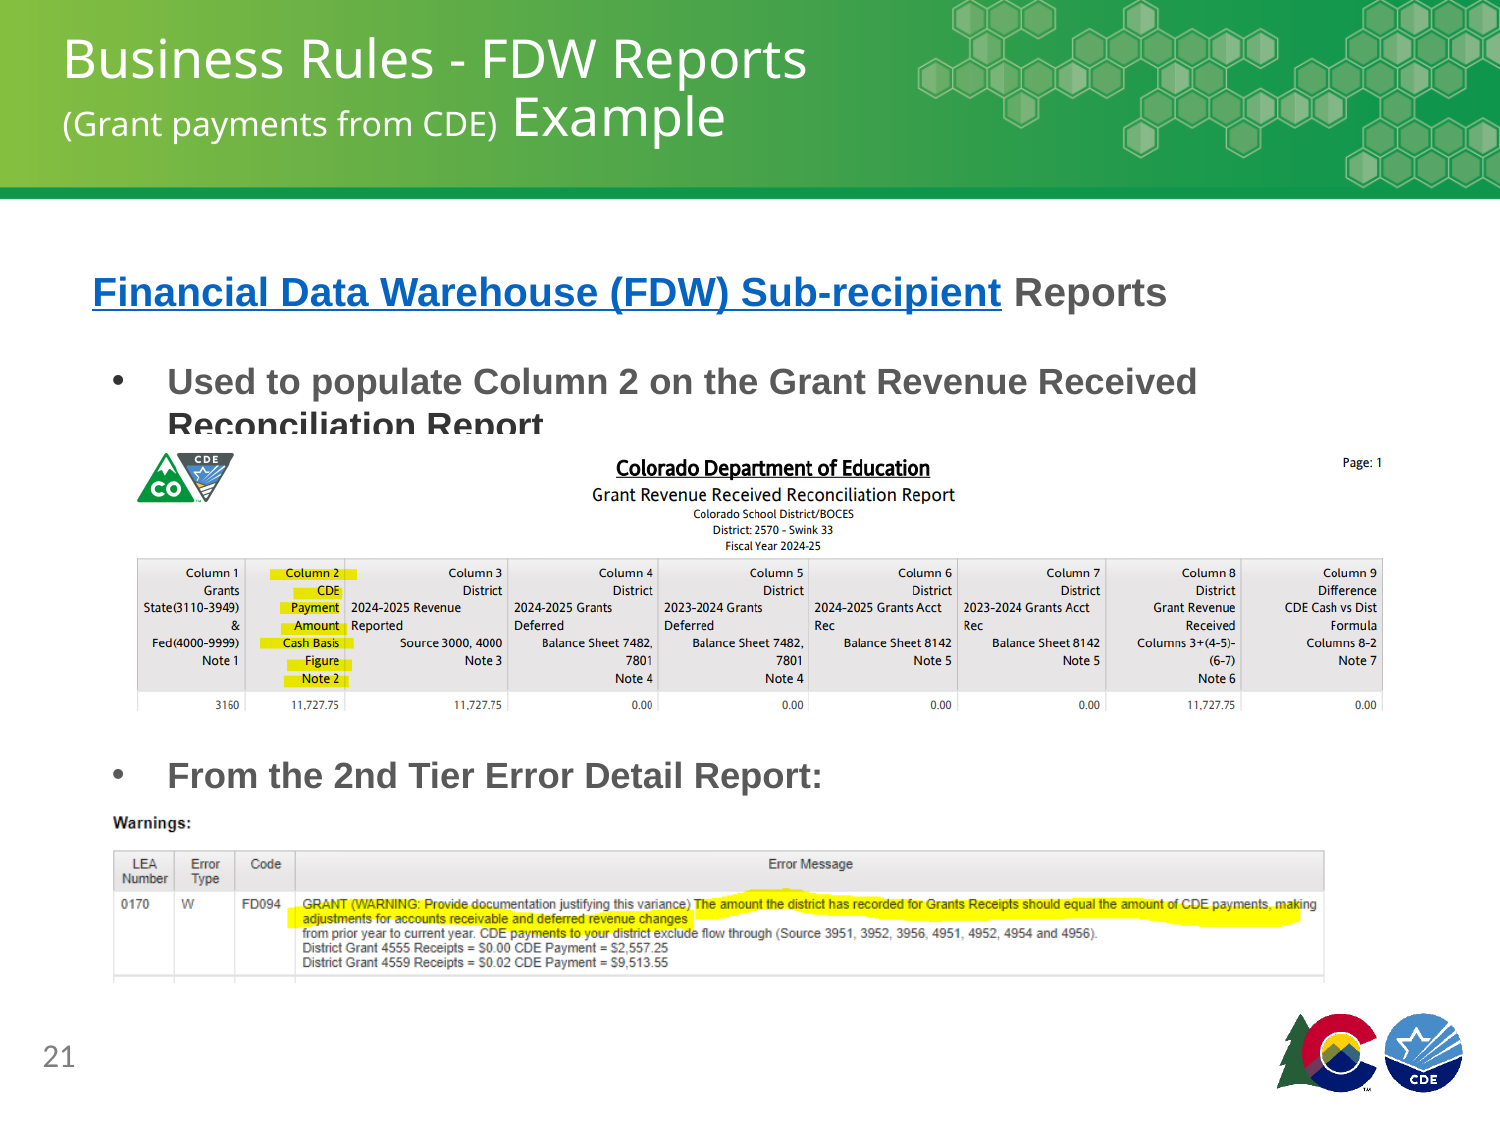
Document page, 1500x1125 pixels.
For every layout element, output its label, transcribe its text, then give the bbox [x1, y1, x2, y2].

picture [1275, 1012, 1463, 1093]
title Business Rules - FDW Reports (Grant payments from CDE) Example [62, 31, 1448, 148]
picture [0, 0, 1500, 200]
slide_number 21 [27, 1026, 365, 1087]
list Financial Data Warehouse (FDW) Sub-recipient Reports Used to populate Column 2 on the Grant Revenue Received Reconciliation Report From the 2nd Tier Error Detail Report: [92, 265, 1387, 1027]
picture [112, 814, 1332, 983]
picture [124, 434, 1387, 711]
